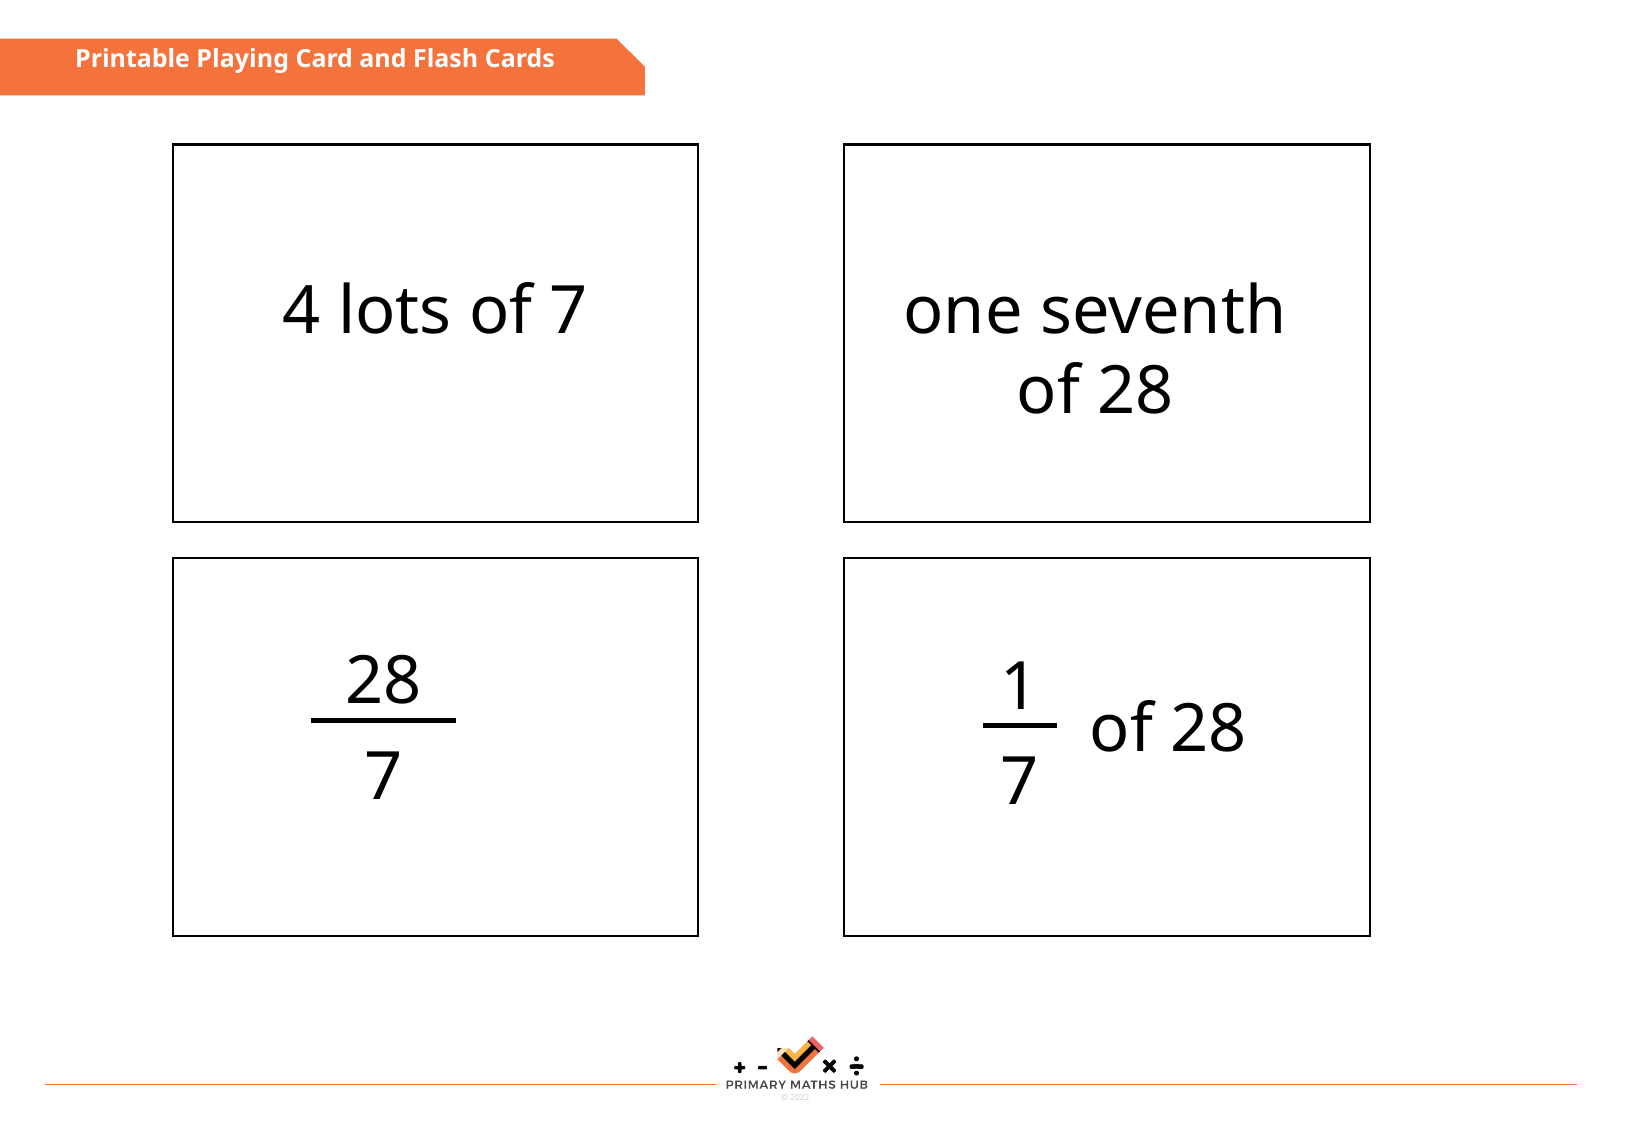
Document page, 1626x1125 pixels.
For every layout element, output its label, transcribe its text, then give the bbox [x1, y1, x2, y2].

text_box [172, 143, 699, 259]
text_box [843, 143, 1371, 523]
text_box [172, 557, 699, 937]
table_cell 7 [983, 728, 1057, 821]
text_box [843, 557, 1371, 937]
table_header 28 [311, 625, 456, 718]
text_box Printable Playing Card and Flash Cards [0, 37, 646, 97]
table_cell 7 [311, 723, 456, 815]
text_box one seventh of 28 [858, 259, 1333, 435]
text_box 4 lots of 7 [172, 259, 699, 355]
text_box of 28 [1063, 677, 1274, 773]
picture [722, 1034, 872, 1094]
table_header 1 [983, 631, 1057, 723]
text_box © 2022 [720, 1084, 870, 1110]
text_box [172, 355, 699, 523]
